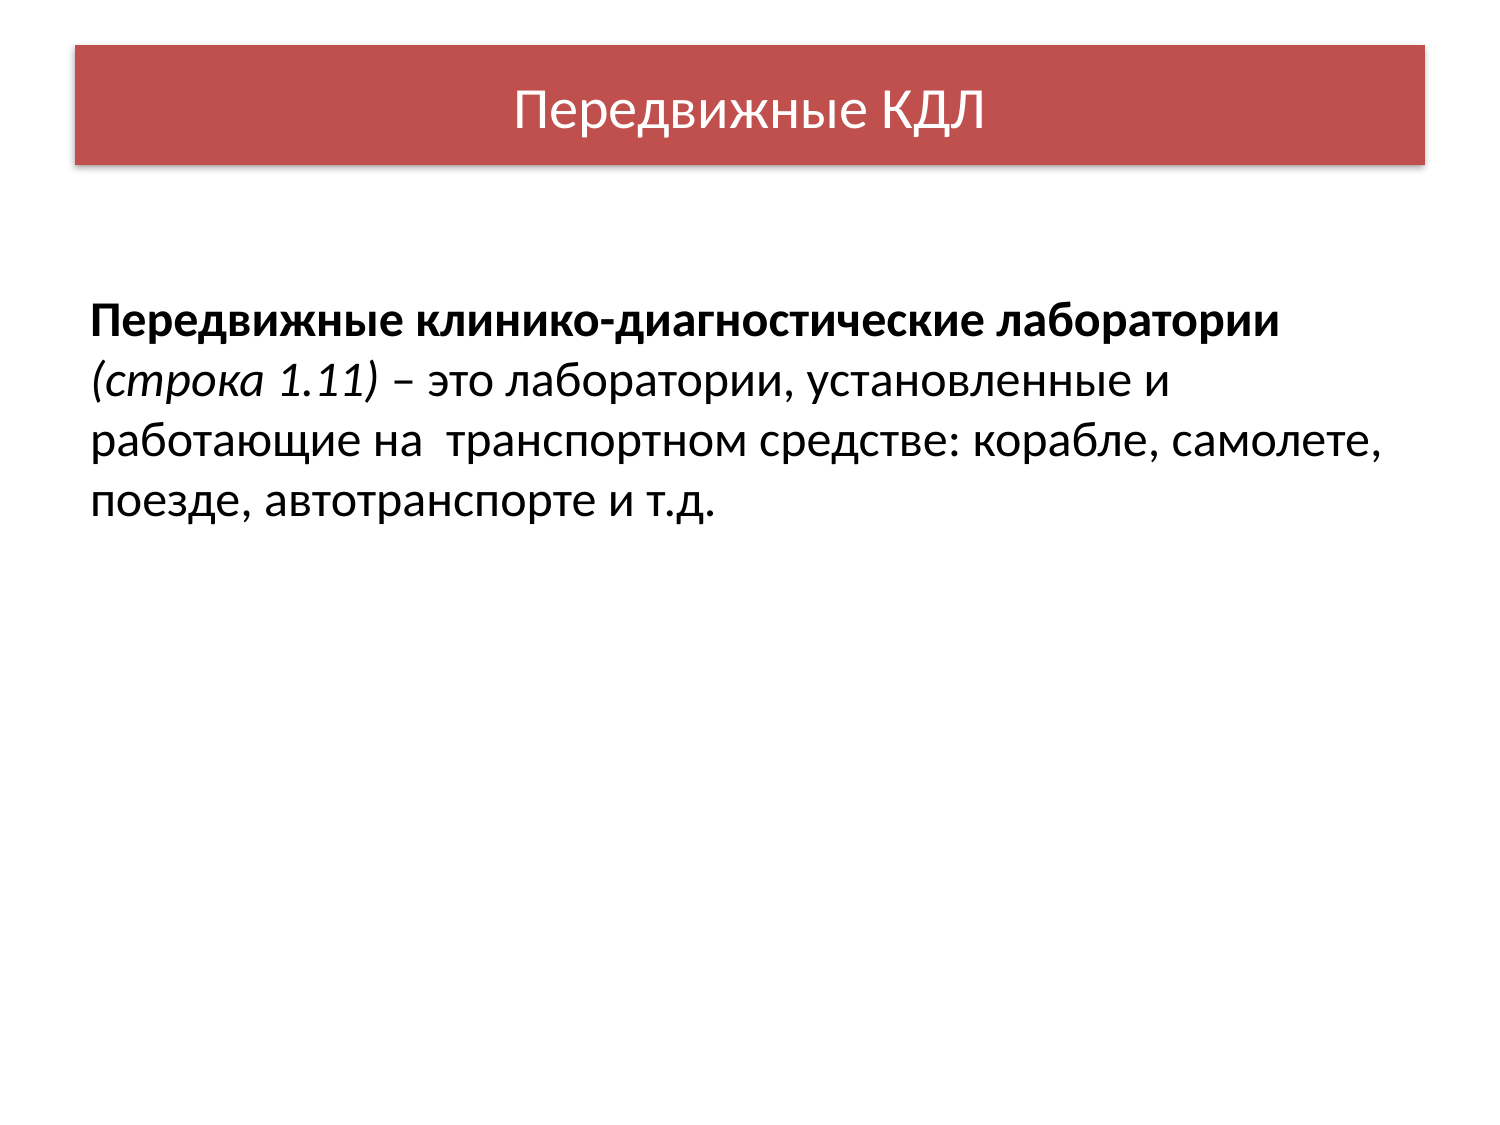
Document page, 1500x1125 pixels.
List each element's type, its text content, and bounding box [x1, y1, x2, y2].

title Передвижные КДЛ [75, 45, 1425, 166]
list Передвижные клинико-диагностические лаборатории (строка 1.11) – это лаборатории, установленные и работающие на транспортном средстве: корабле, самолете, поезде, автотранспорте и т.д. [75, 278, 1425, 1056]
